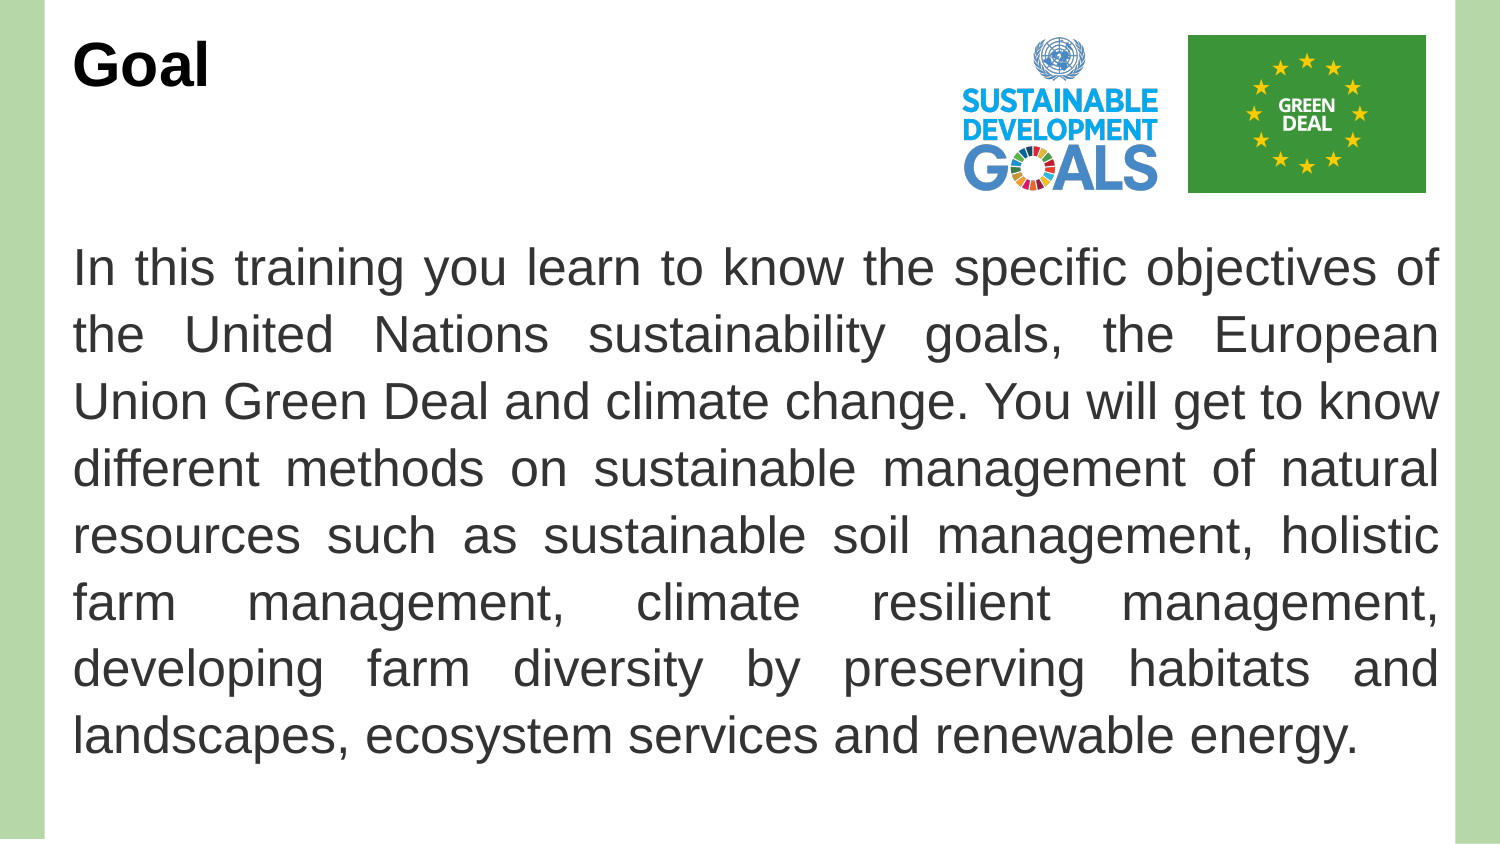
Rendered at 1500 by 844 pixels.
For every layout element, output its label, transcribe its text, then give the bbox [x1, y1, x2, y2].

text_box [1455, 0, 1500, 844]
text_box [0, 0, 45, 839]
list In this training you learn to know the specific objectives of the United Nations sustainability goals, the European Union Green Deal and climate change. You will get to know different methods on sustainable management of natural resources such as sustainable soil management, holistic farm management, climate resilient management, developing farm diversity by preserving habitats and landscapes, ecosystem services and renewable energy. [57, 214, 1455, 803]
picture [961, 34, 1159, 193]
picture [1188, 34, 1426, 193]
title Goal [57, 8, 1455, 103]
